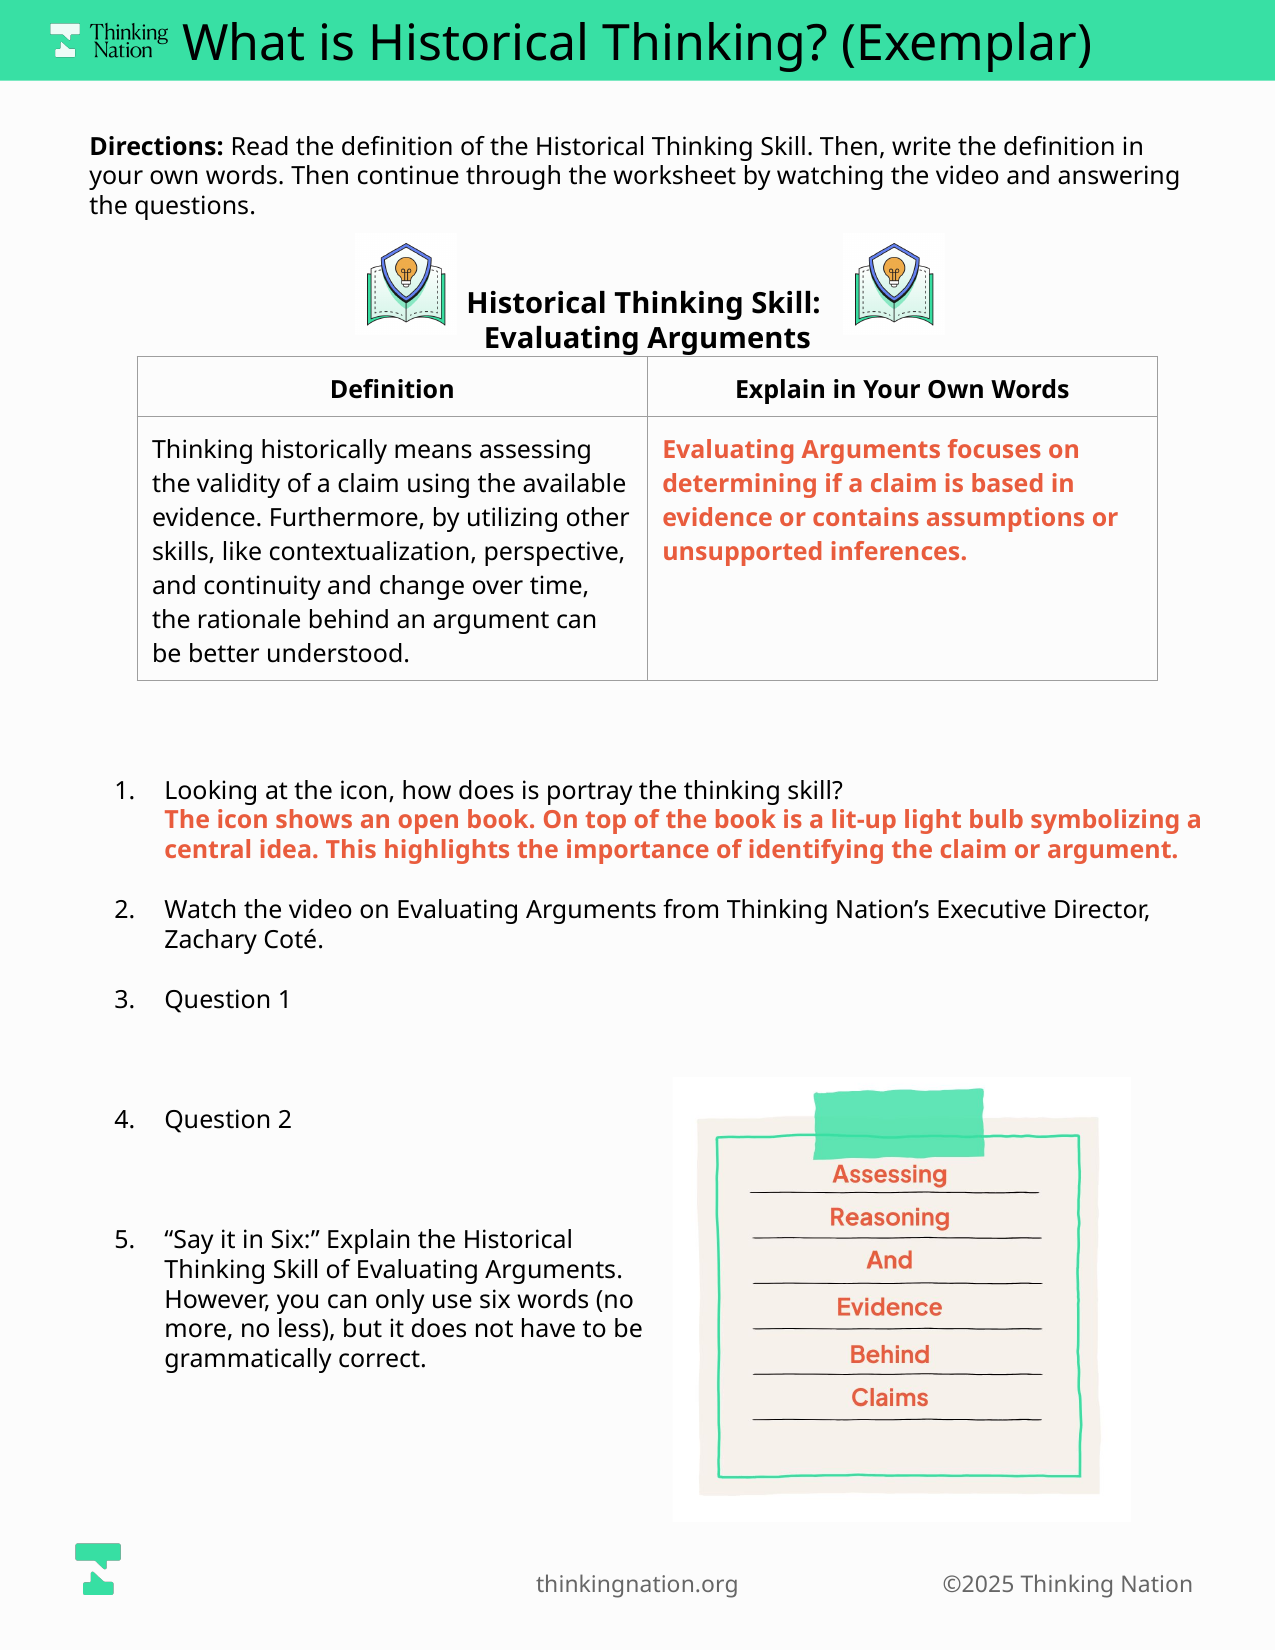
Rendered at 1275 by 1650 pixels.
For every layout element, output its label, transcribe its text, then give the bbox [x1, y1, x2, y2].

picture [672, 1077, 1132, 1522]
picture [36, 12, 172, 69]
text_box Directions: Read the definition of the Historical Thinking Skill. Then, write the definition in your own words. Then continue through the worksheet by watching the video and answering the questions. Historical Thinking Skill: Evaluating Arguments Looking at the icon, how does is portray the thinking skill? The icon shows an open book. On top of the book is a lit-up light bulb symbolizing a central idea. This highlights the importance of identifying the claim or argument. Watch the video on Evaluating Arguments from Thinking Nation’s Executive Director, Zachary Coté. Question 1 Question 2 “Say it in Six:” Explain the Historical Thinking Skill of Evaluating Arguments. However, you can only use six words (no more, no less), but it does not have to be grammatically correct. [74, 114, 1221, 1453]
text_box [456, 1534, 1275, 1613]
text_box What is Historical Thinking? (Exemplar) [0, 0, 1275, 81]
picture [355, 233, 457, 335]
table_cell Evaluating Arguments focuses on determining if a claim is based in evidence or contains assumptions or unsupported inferences. [648, 417, 1157, 680]
table_header Definition [138, 357, 647, 416]
picture [62, 1533, 134, 1605]
picture [843, 233, 945, 335]
table_header Explain in Your Own Words [648, 357, 1157, 416]
table_cell Thinking historically means assessing the validity of a claim using the available evidence. Furthermore, by utilizing other skills, like contextualization, perspective, and continuity and change over time, the rationale behind an argument can be better understood. [138, 417, 647, 680]
